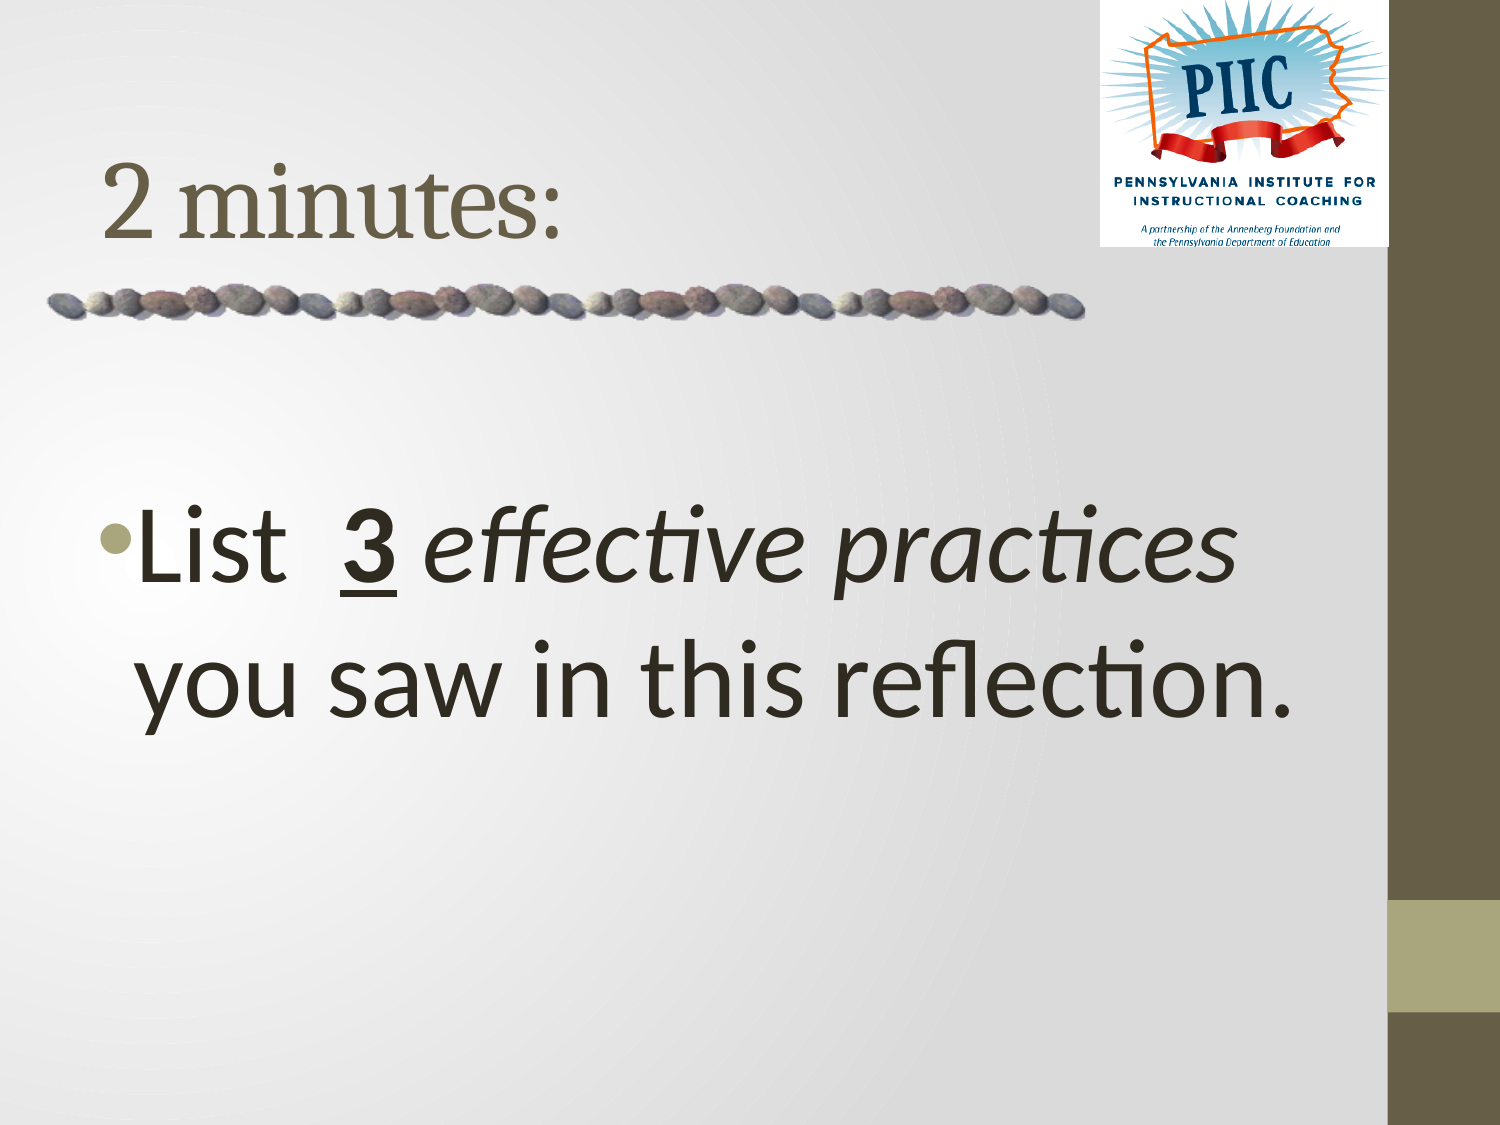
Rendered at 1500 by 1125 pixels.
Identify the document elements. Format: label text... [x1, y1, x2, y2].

title 2 minutes: [87, 99, 1338, 288]
picture [1099, 0, 1390, 248]
picture [36, 278, 1101, 327]
list List 3 effective practices you saw in this reflection. [62, 462, 1325, 1050]
